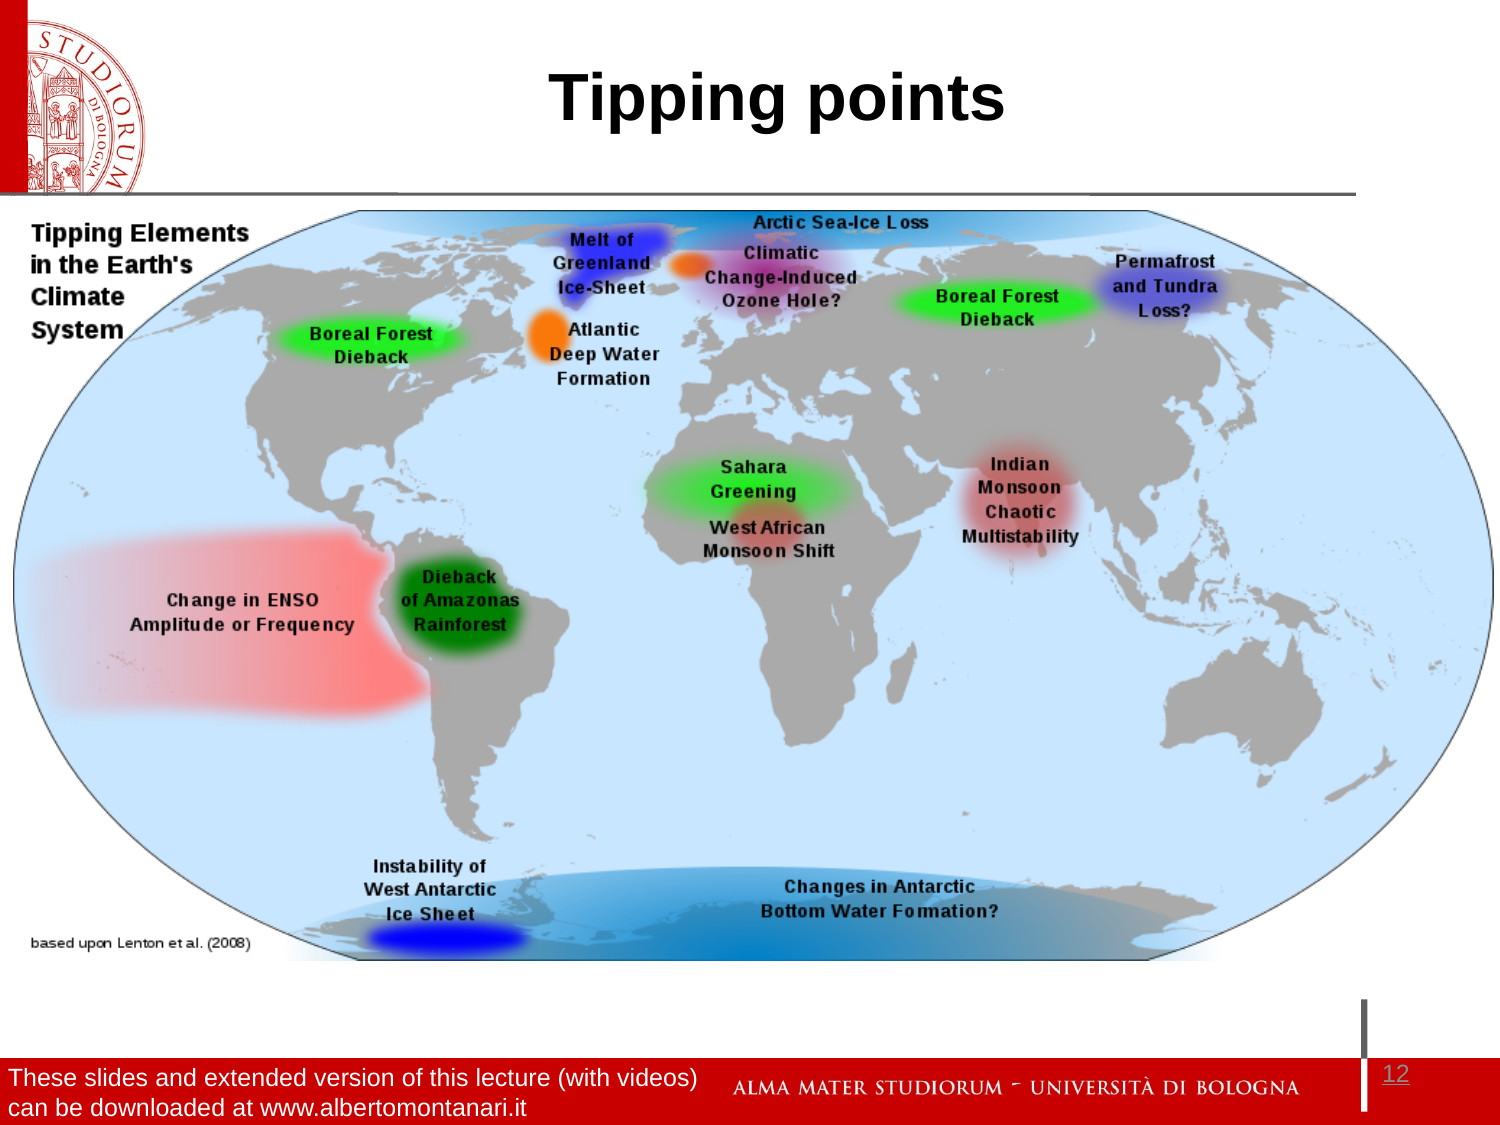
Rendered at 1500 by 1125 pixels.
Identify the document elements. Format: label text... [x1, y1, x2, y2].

picture [0, 1058, 1500, 1125]
picture [28, 16, 151, 192]
slide_number 12 [1074, 1042, 1425, 1103]
picture [13, 210, 1494, 962]
text_box Tipping points [210, 46, 1345, 142]
